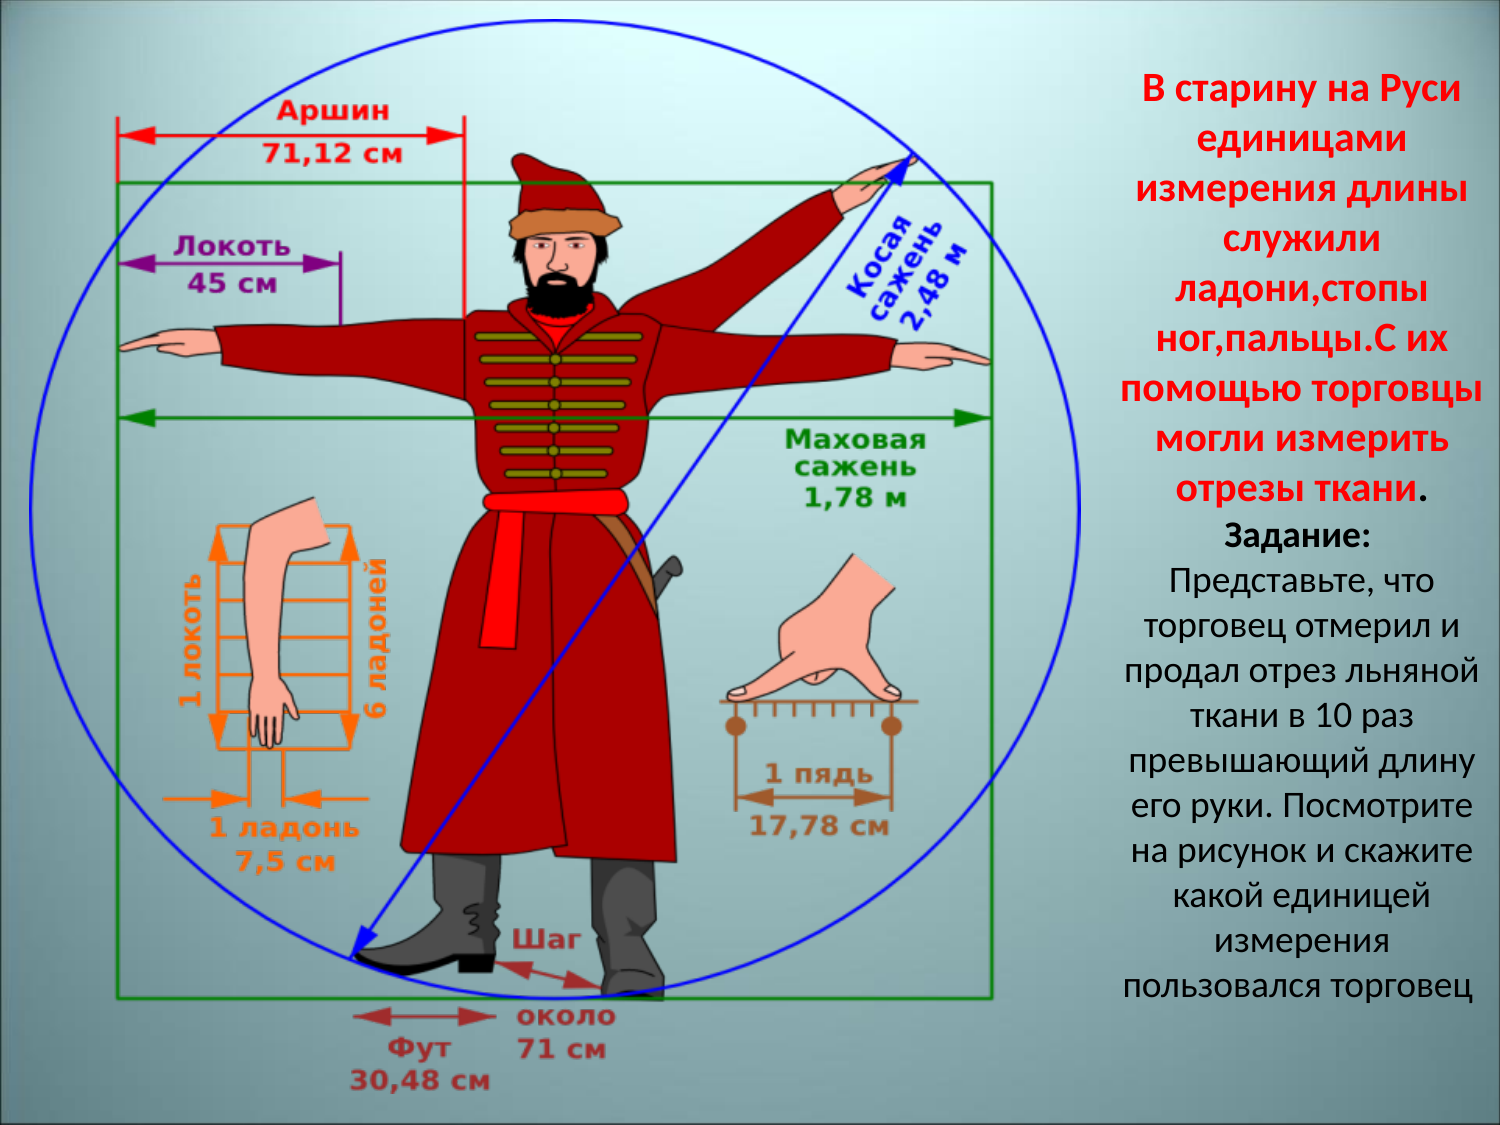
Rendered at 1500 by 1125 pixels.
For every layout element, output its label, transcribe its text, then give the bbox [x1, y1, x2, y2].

title В старину на Руси единицами измерения длины служили ладони,стопы ног,пальцы.С их помощью торговцы могли измерить отрезы ткани. Задание: Представьте, что торговец отмерил и продал отрез льняной ткани в 10 раз превышающий длину его руки. Посмотрите на рисунок и скажите какой единицей измерения пользовался торговец [1104, 45, 1500, 1020]
picture [0, 0, 1500, 1125]
